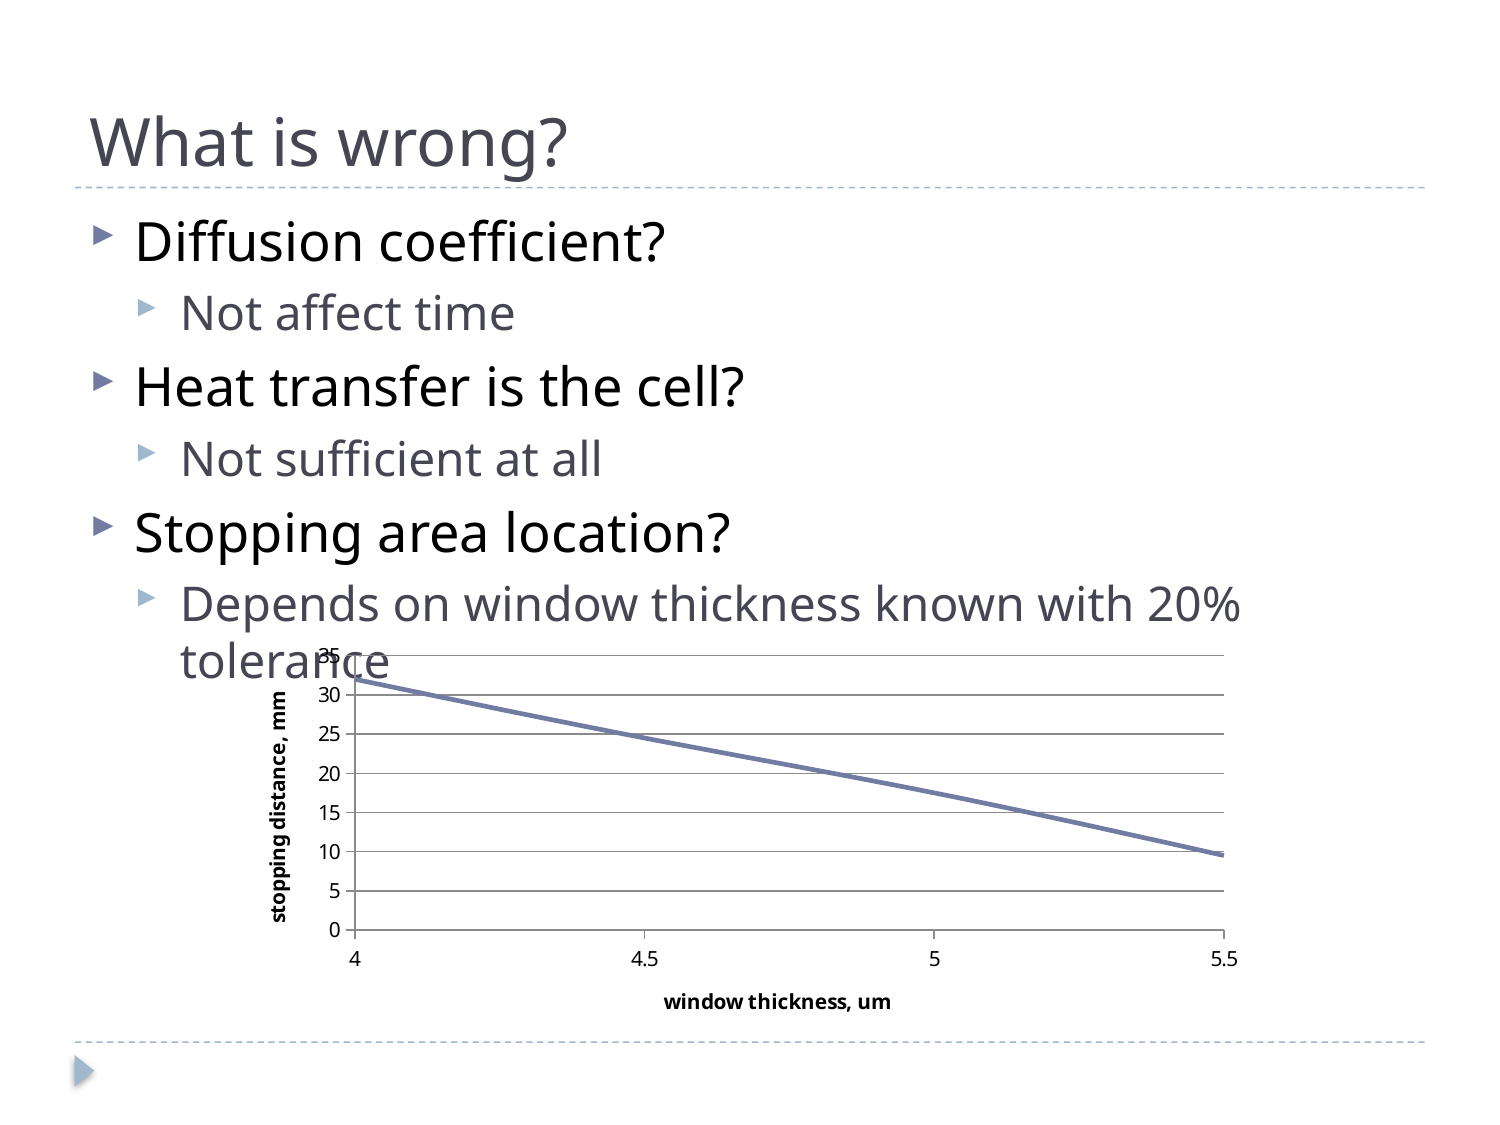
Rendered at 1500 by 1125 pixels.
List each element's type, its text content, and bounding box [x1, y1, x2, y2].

title What is wrong? [75, 24, 1425, 188]
list Diffusion coefficient? Not affect time Heat transfer is the cell? Not sufficient at all Stopping area location? Depends on window thickness known with 20% tolerance [75, 200, 1459, 1010]
chart [229, 633, 1259, 1048]
